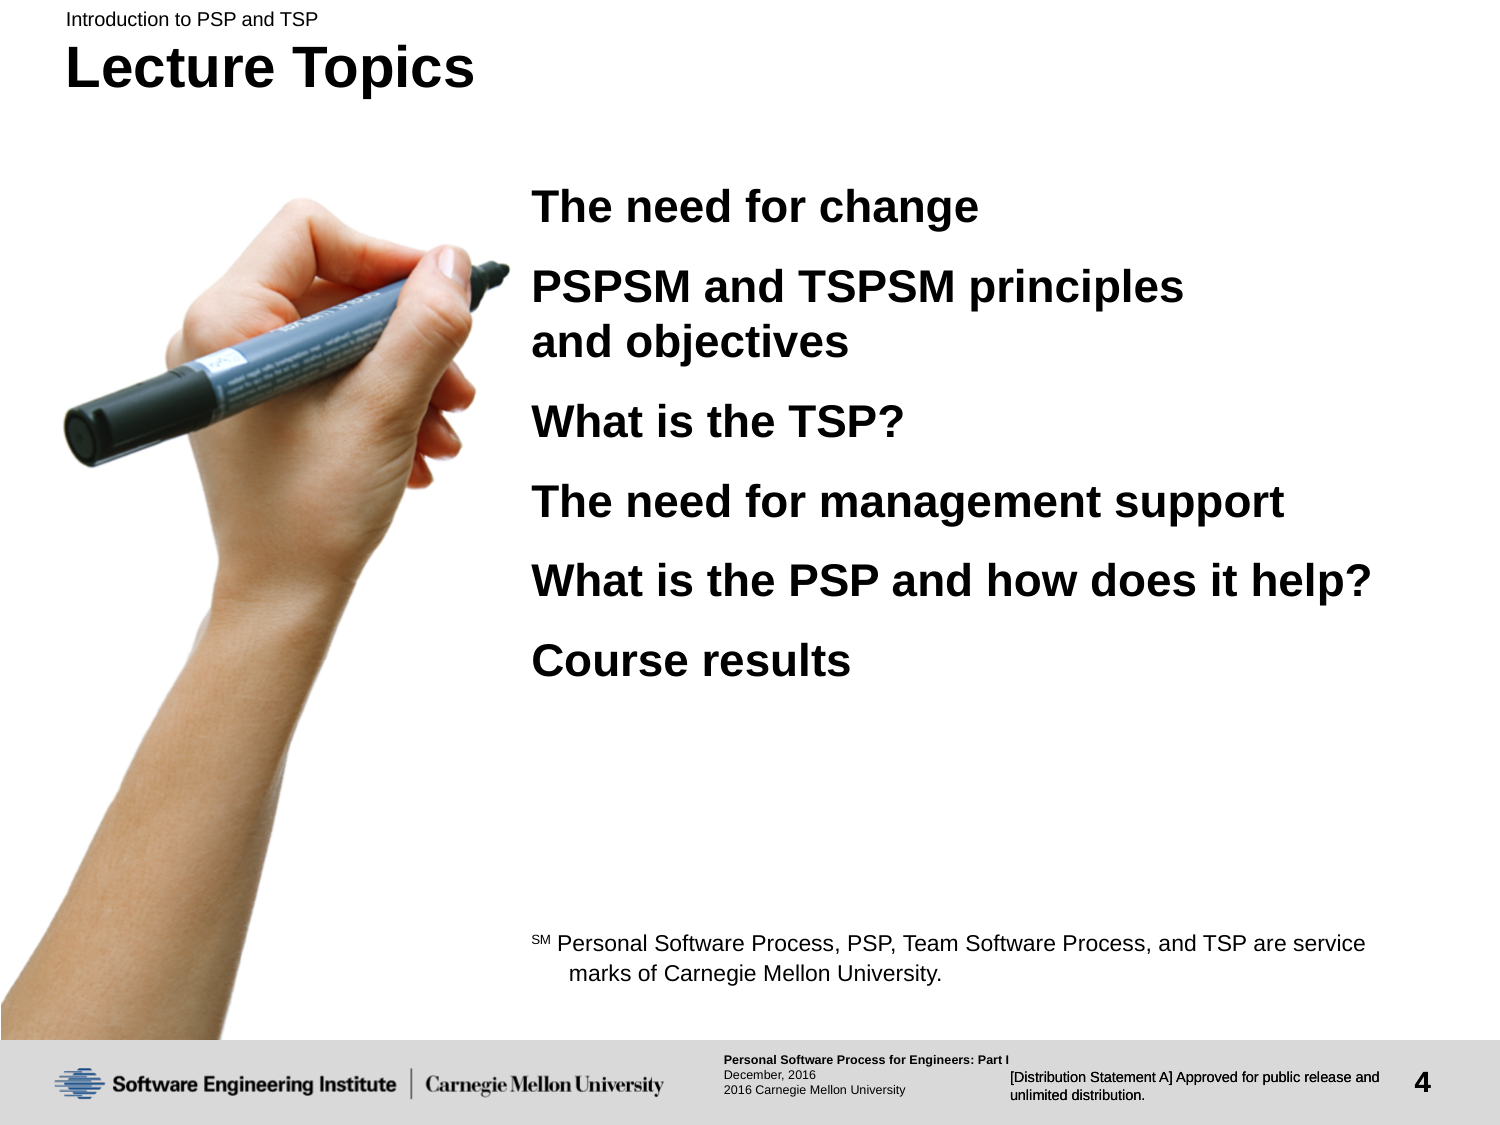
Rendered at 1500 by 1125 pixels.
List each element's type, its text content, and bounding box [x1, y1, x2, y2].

text_box SM Personal Software Process, PSP, Team Software Process, and TSP are service marks of Carnegie Mellon University. [531, 925, 1432, 1000]
picture [1, 180, 532, 1040]
list Introduction to PSP and TSP [65, 6, 738, 31]
picture [46, 1061, 673, 1104]
list The need for change PSPSM and TSPSM principles and objectives What is the TSP? The need for management support What is the PSP and how does it help? Course results [531, 176, 1432, 716]
title Lecture Topics [65, 37, 1313, 148]
